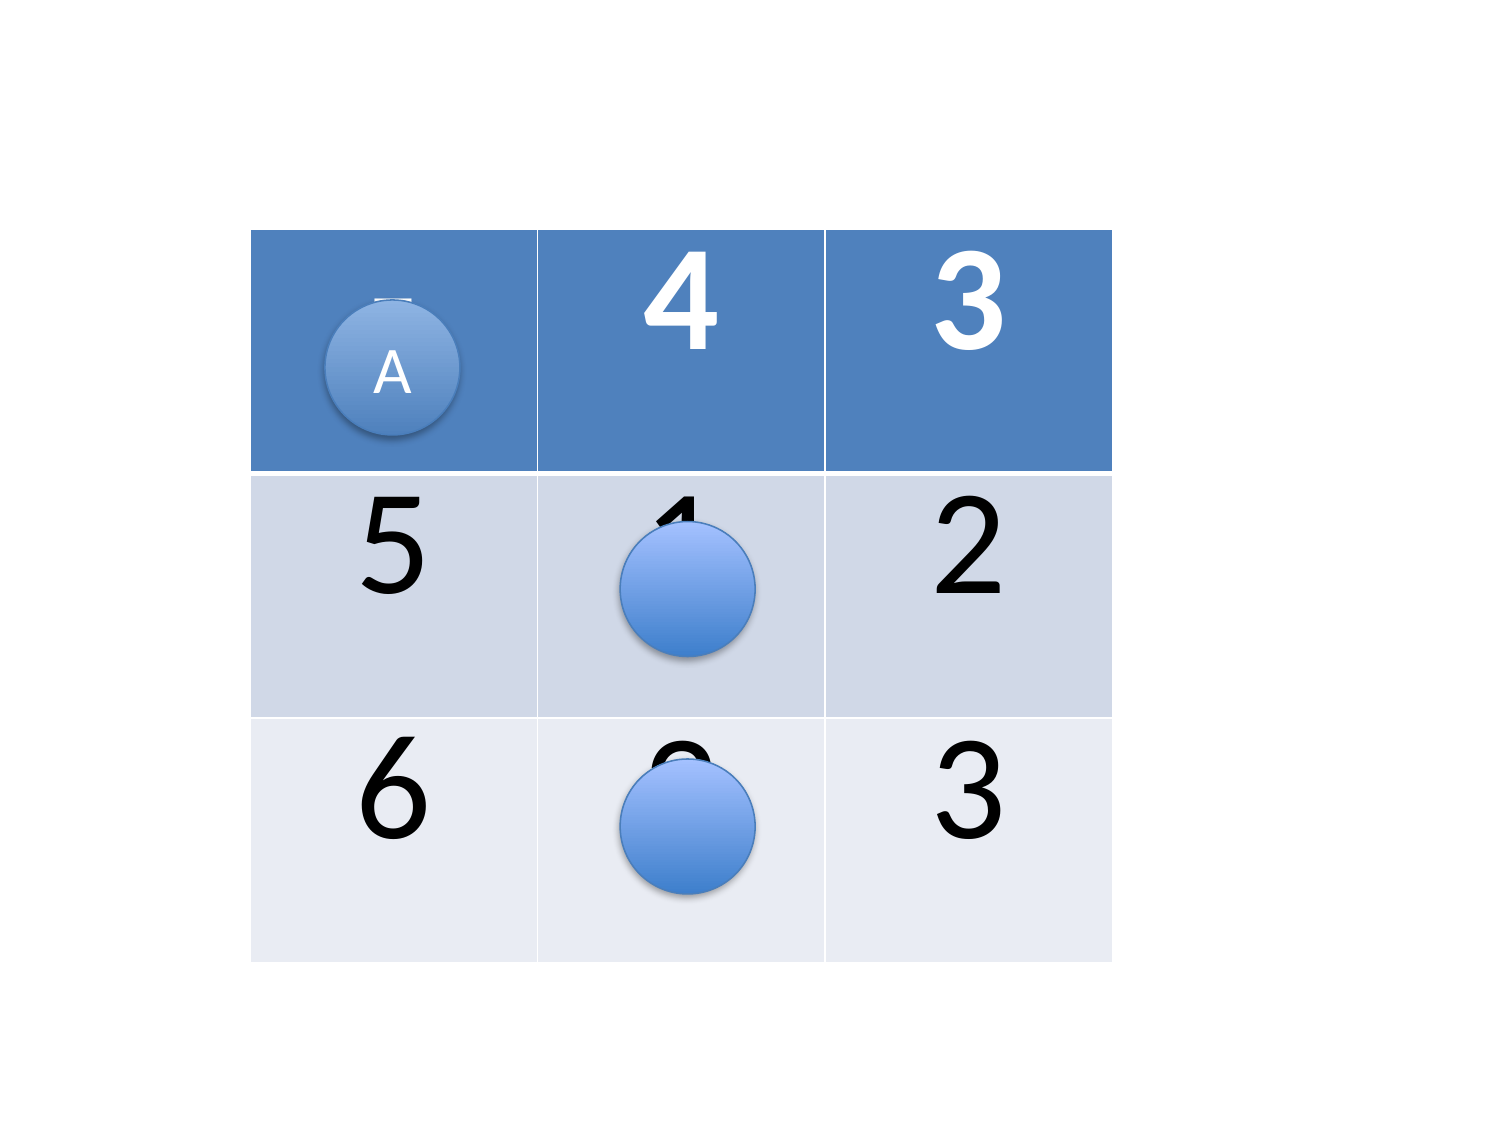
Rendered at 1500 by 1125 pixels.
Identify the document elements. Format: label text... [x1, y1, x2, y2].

table_cell 6 [251, 719, 537, 962]
text_box [619, 758, 756, 895]
table_cell 3 [826, 719, 1112, 962]
table_header 4 [538, 230, 824, 471]
text_box [619, 520, 756, 658]
table_cell 1 [538, 476, 824, 717]
table_header 3 [826, 230, 1112, 471]
table_header - [251, 230, 537, 471]
table_cell 2 [538, 719, 824, 962]
text_box A [324, 299, 461, 436]
table_cell 5 [251, 476, 537, 717]
table_cell 2 [826, 476, 1112, 717]
